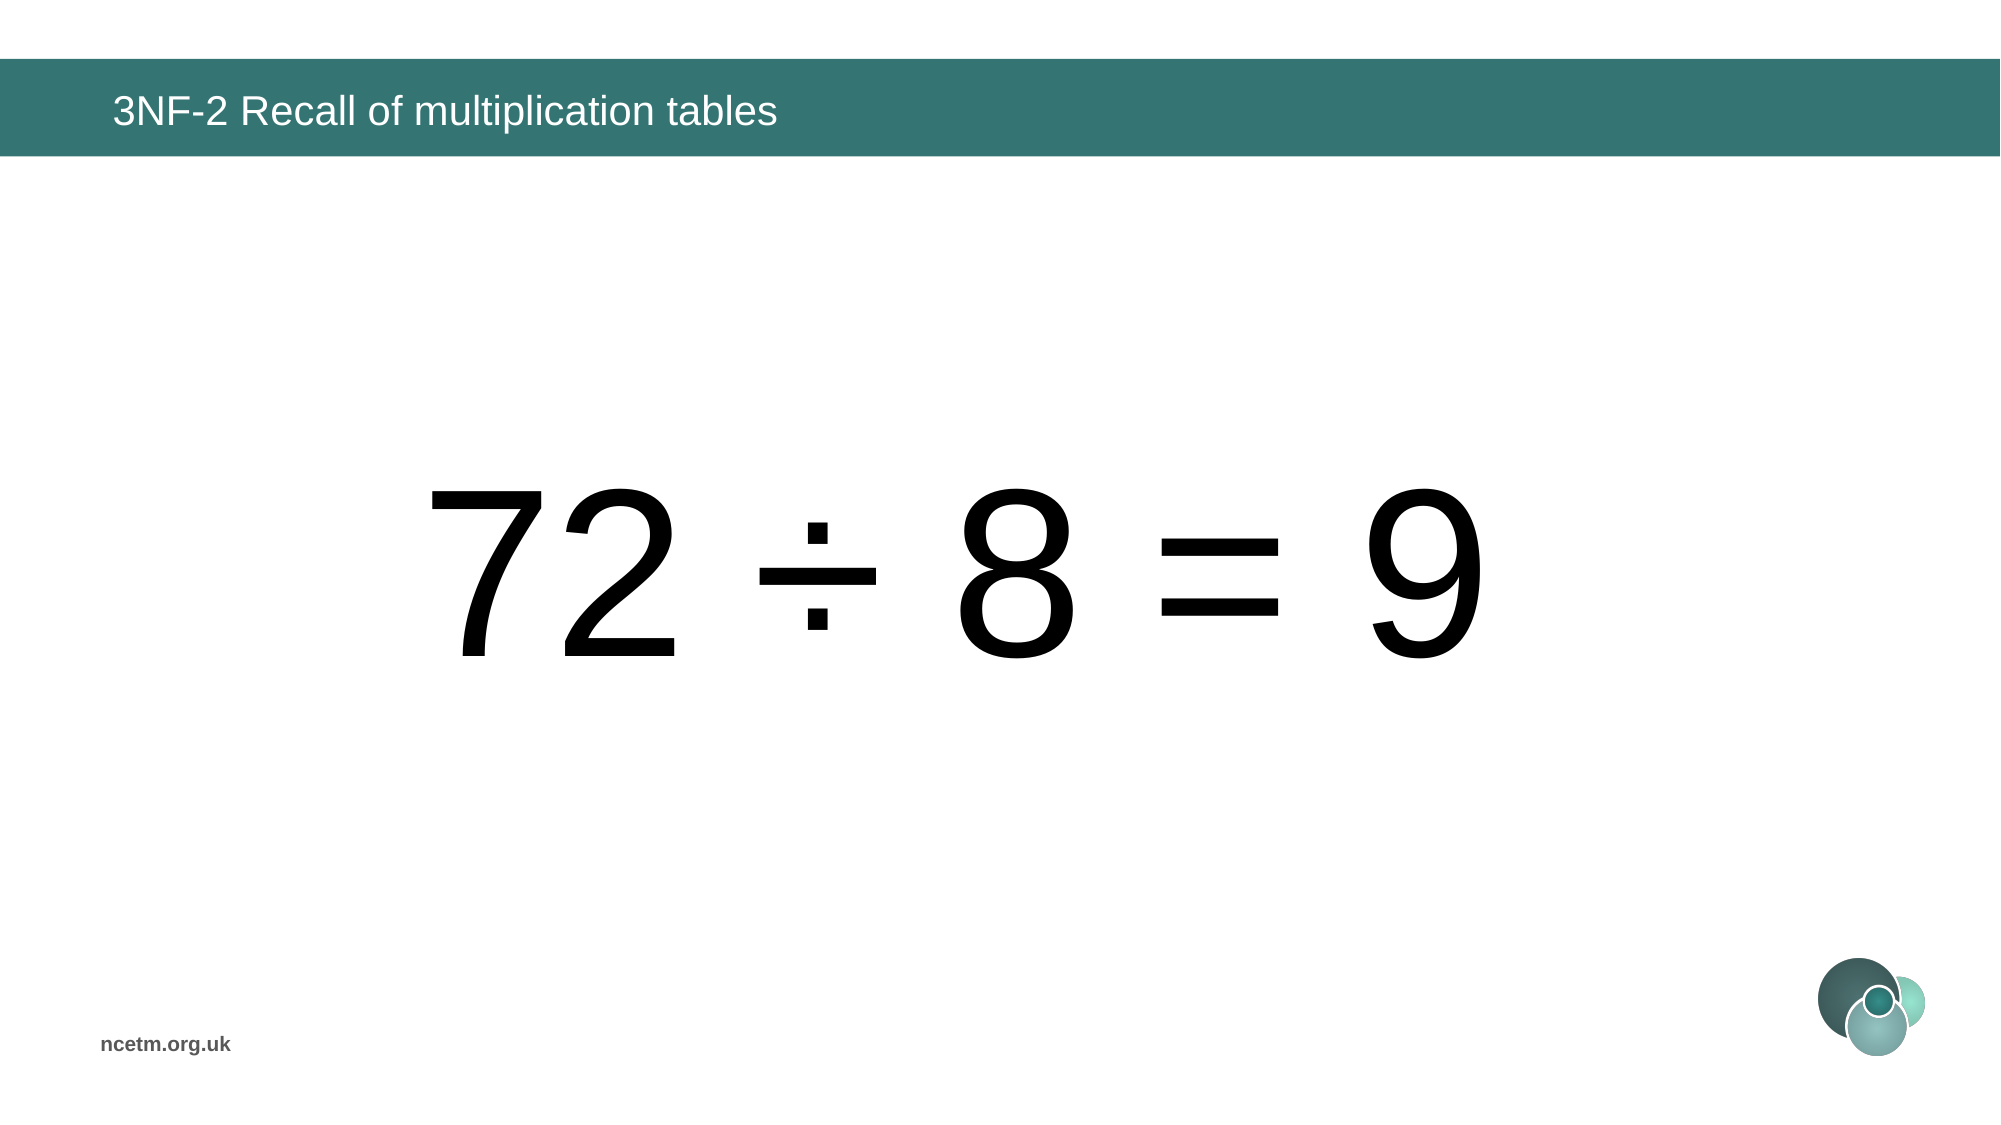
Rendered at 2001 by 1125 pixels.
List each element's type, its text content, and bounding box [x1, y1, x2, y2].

text_box 72 ÷ 8 = [405, 409, 1344, 712]
text_box 9 [1344, 409, 1508, 712]
title 3NF-2 Recall of multiplication tables [97, 76, 1945, 147]
picture [1818, 958, 1925, 1056]
